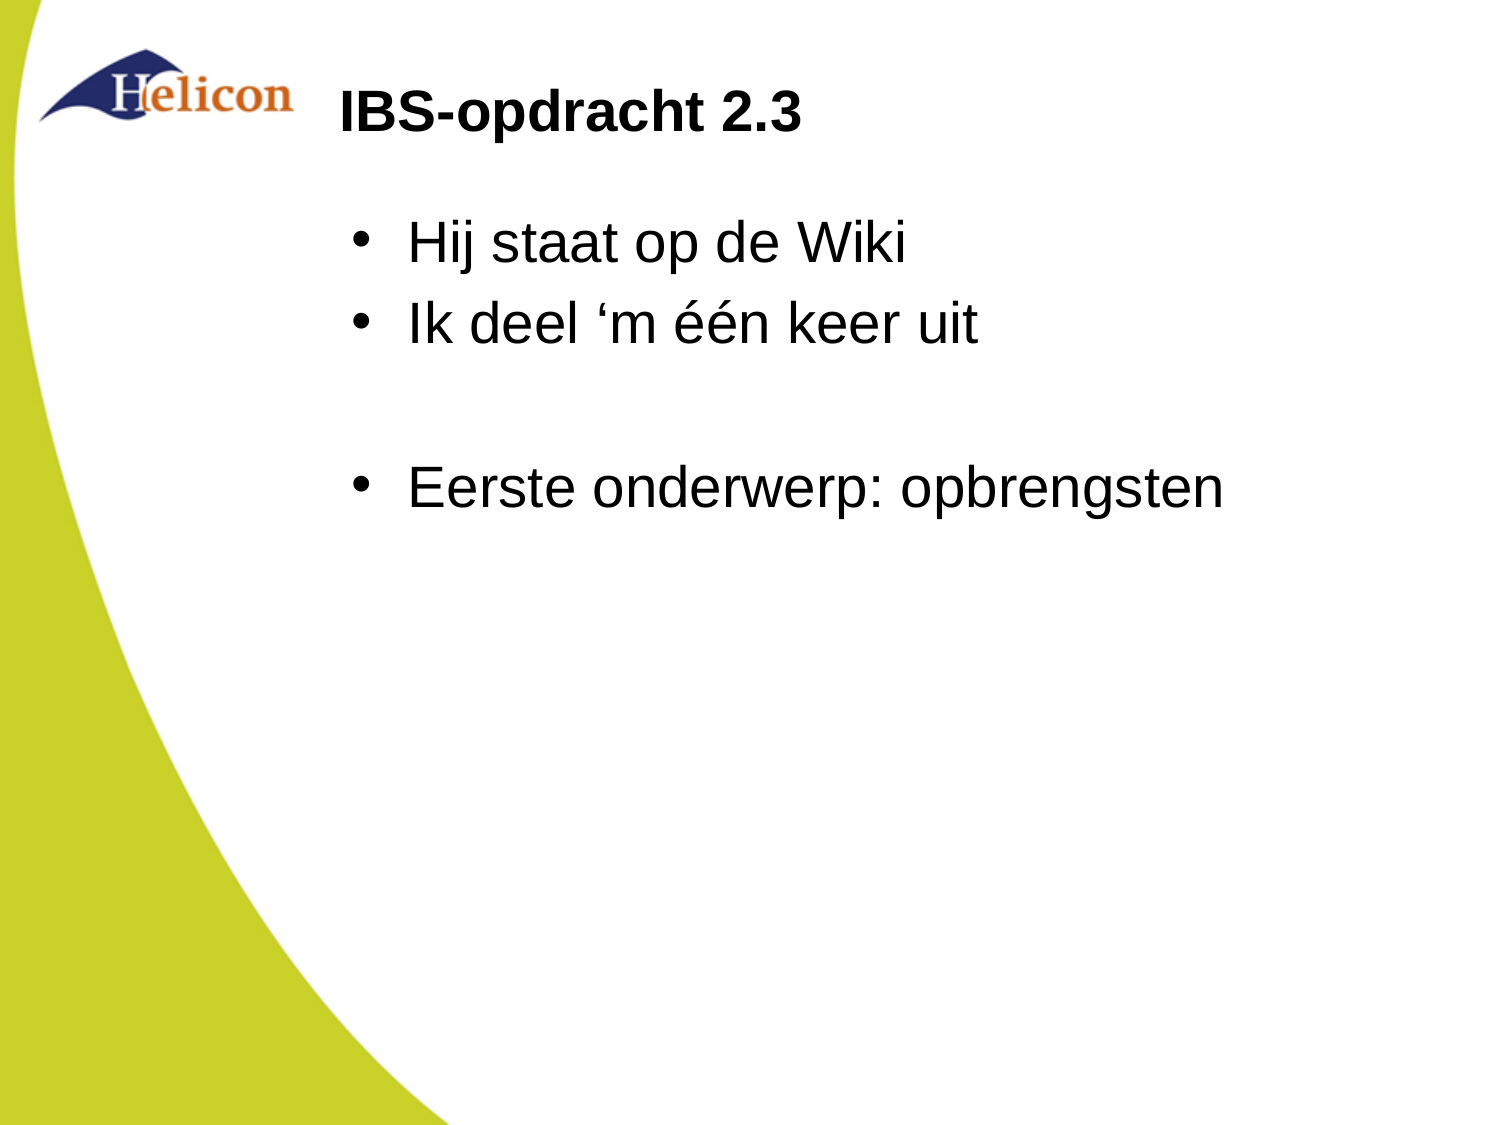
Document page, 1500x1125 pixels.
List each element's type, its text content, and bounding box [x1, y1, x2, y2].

title IBS-opdracht 2.3 [324, 54, 1415, 161]
picture [0, 0, 1500, 1125]
list Hij staat op de Wiki Ik deel ‘m één keer uit Eerste onderwerp: opbrengsten [336, 196, 1425, 1005]
